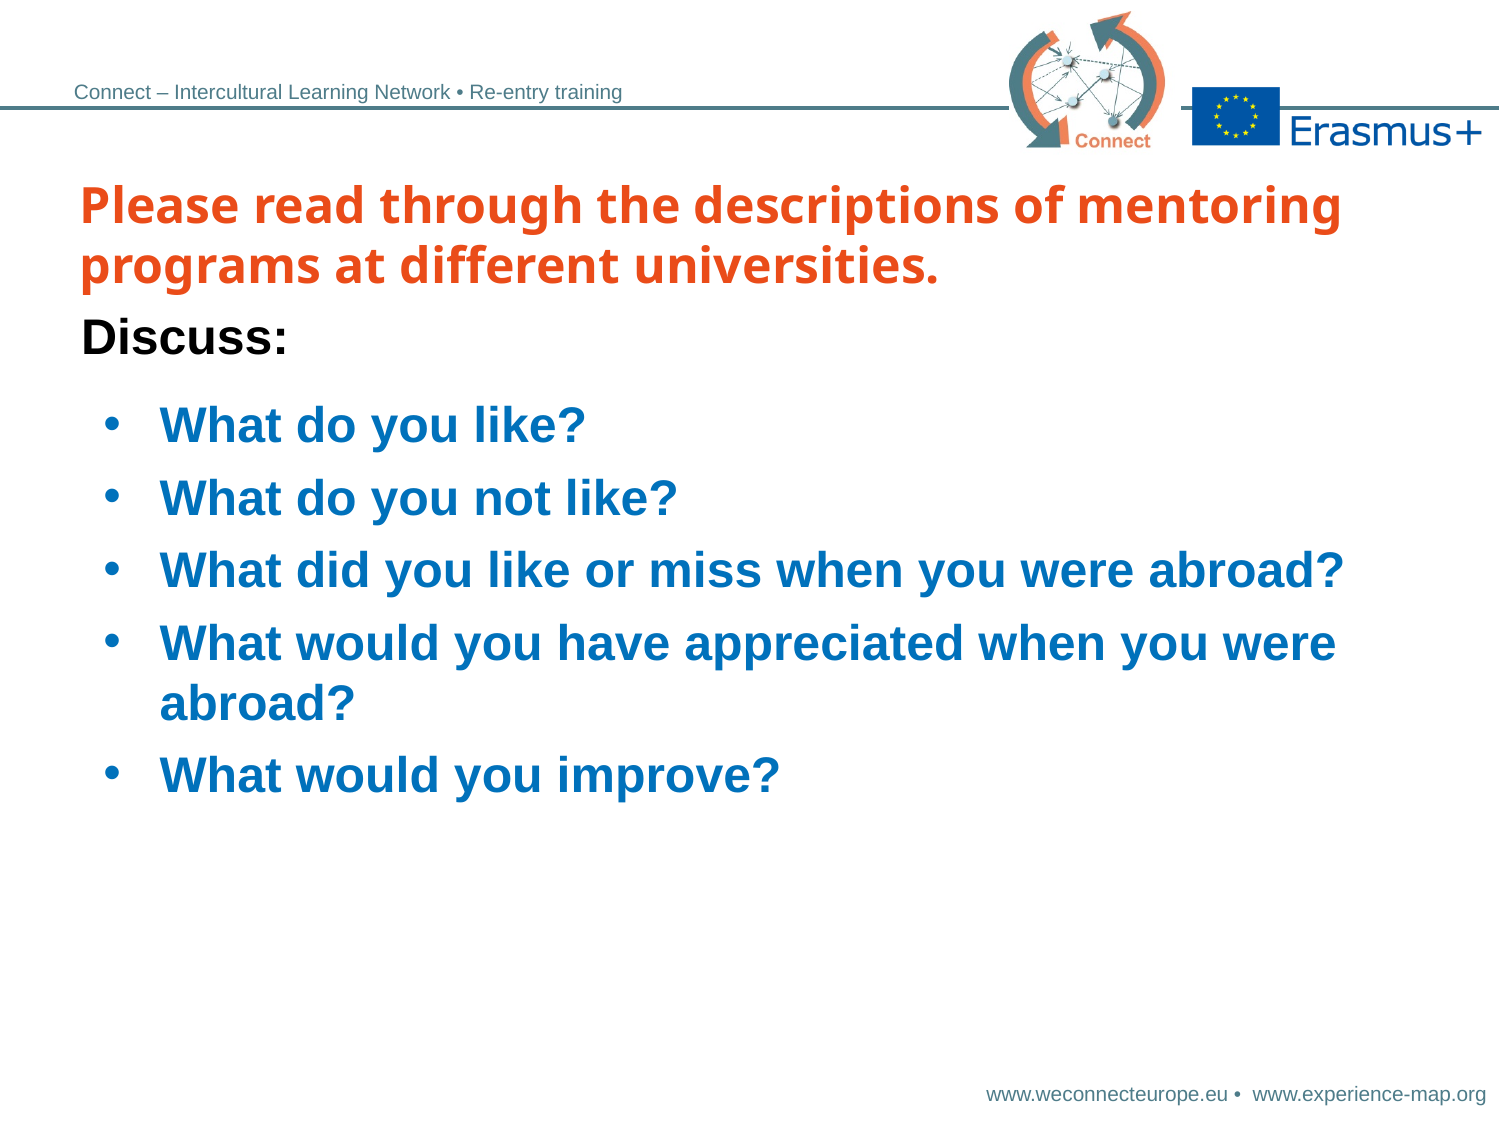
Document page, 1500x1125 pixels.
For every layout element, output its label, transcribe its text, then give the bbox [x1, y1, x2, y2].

text_box What do you like? What do you not like? What did you like or miss when you were abroad? What would you have appreciated when you were abroad? What would you improve? [88, 385, 1500, 811]
text_box Please read through the descriptions of mentoring programs at different universities. [64, 166, 1436, 301]
picture [1009, 11, 1498, 162]
text_box Discuss: [66, 297, 963, 373]
